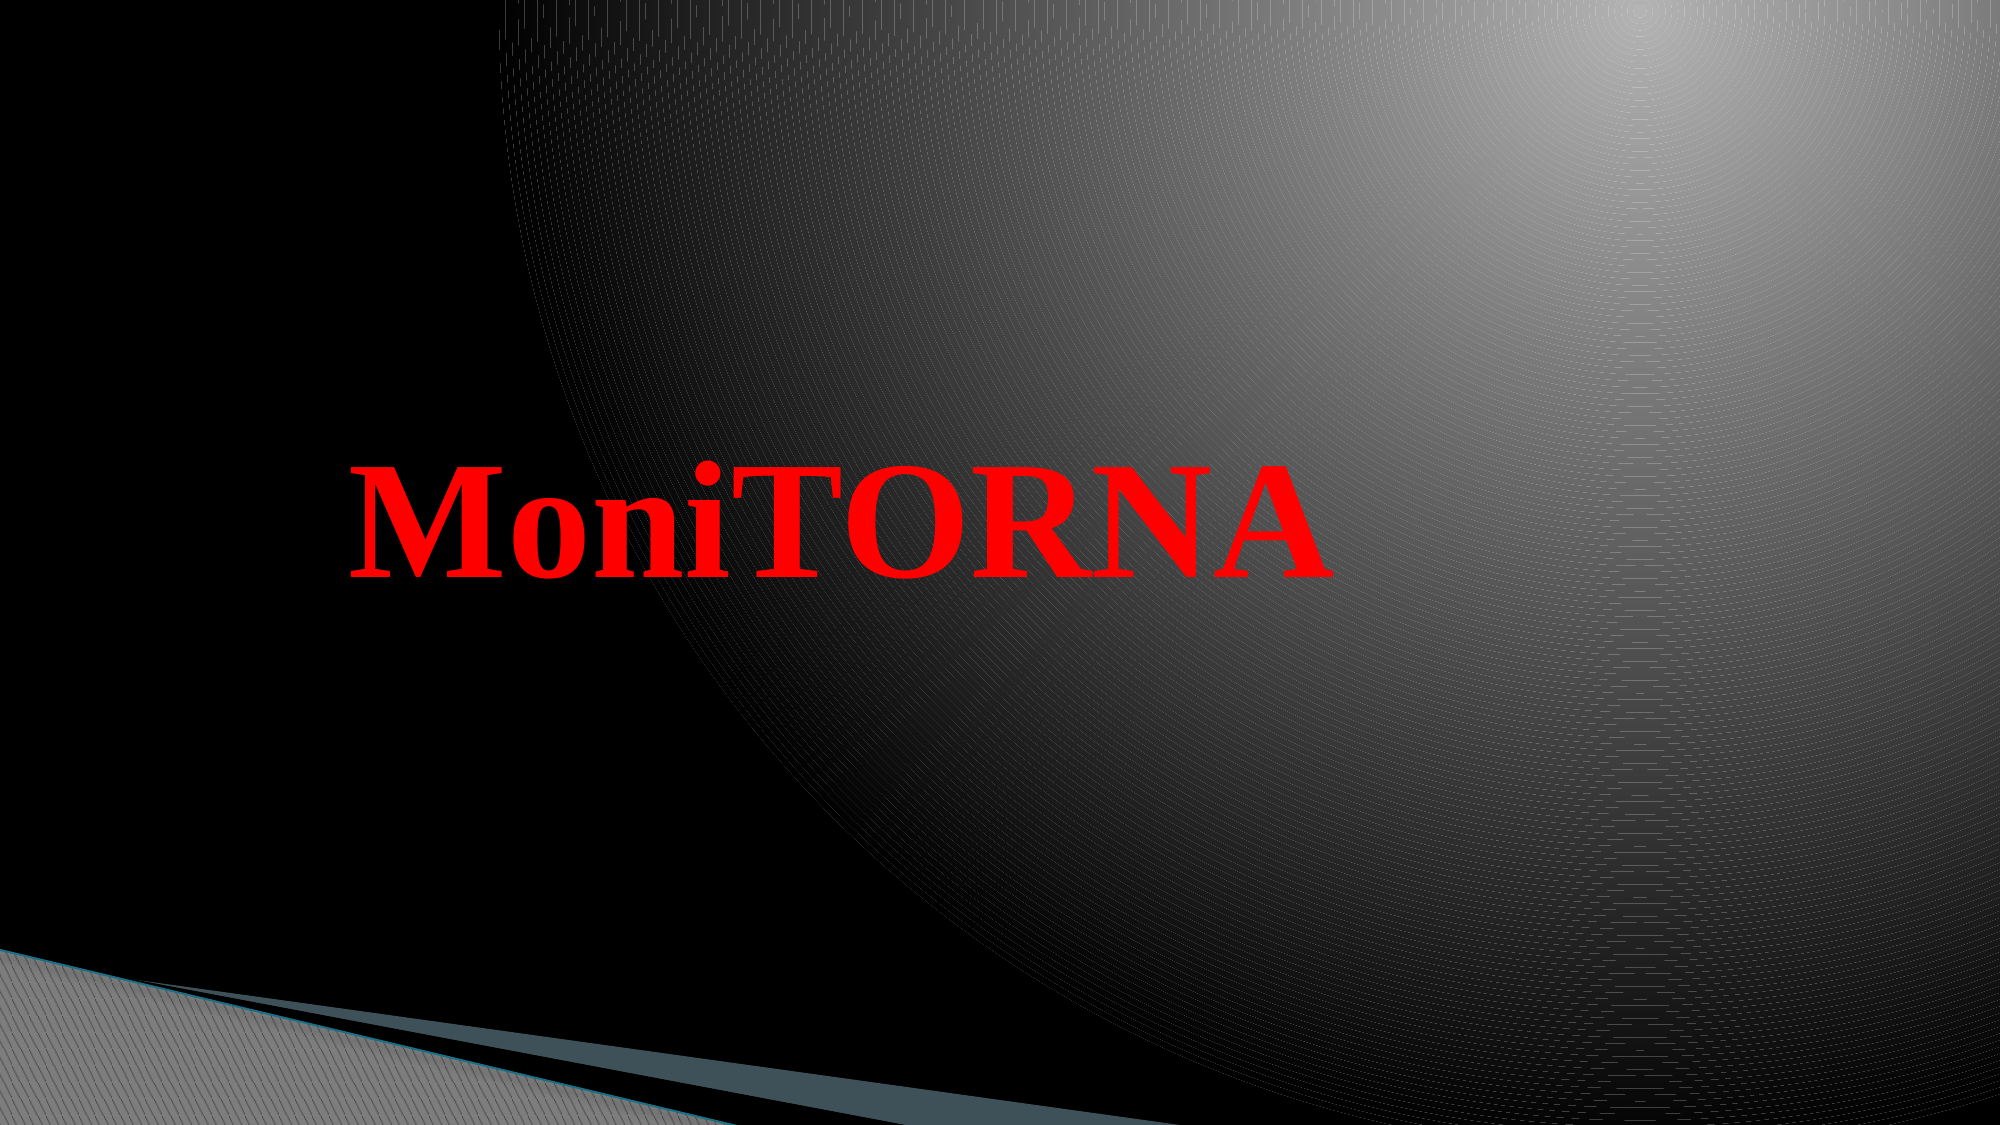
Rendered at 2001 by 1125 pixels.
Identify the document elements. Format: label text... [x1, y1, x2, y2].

picture [0, 952, 724, 1125]
title MoniTORNA [136, 401, 1548, 619]
